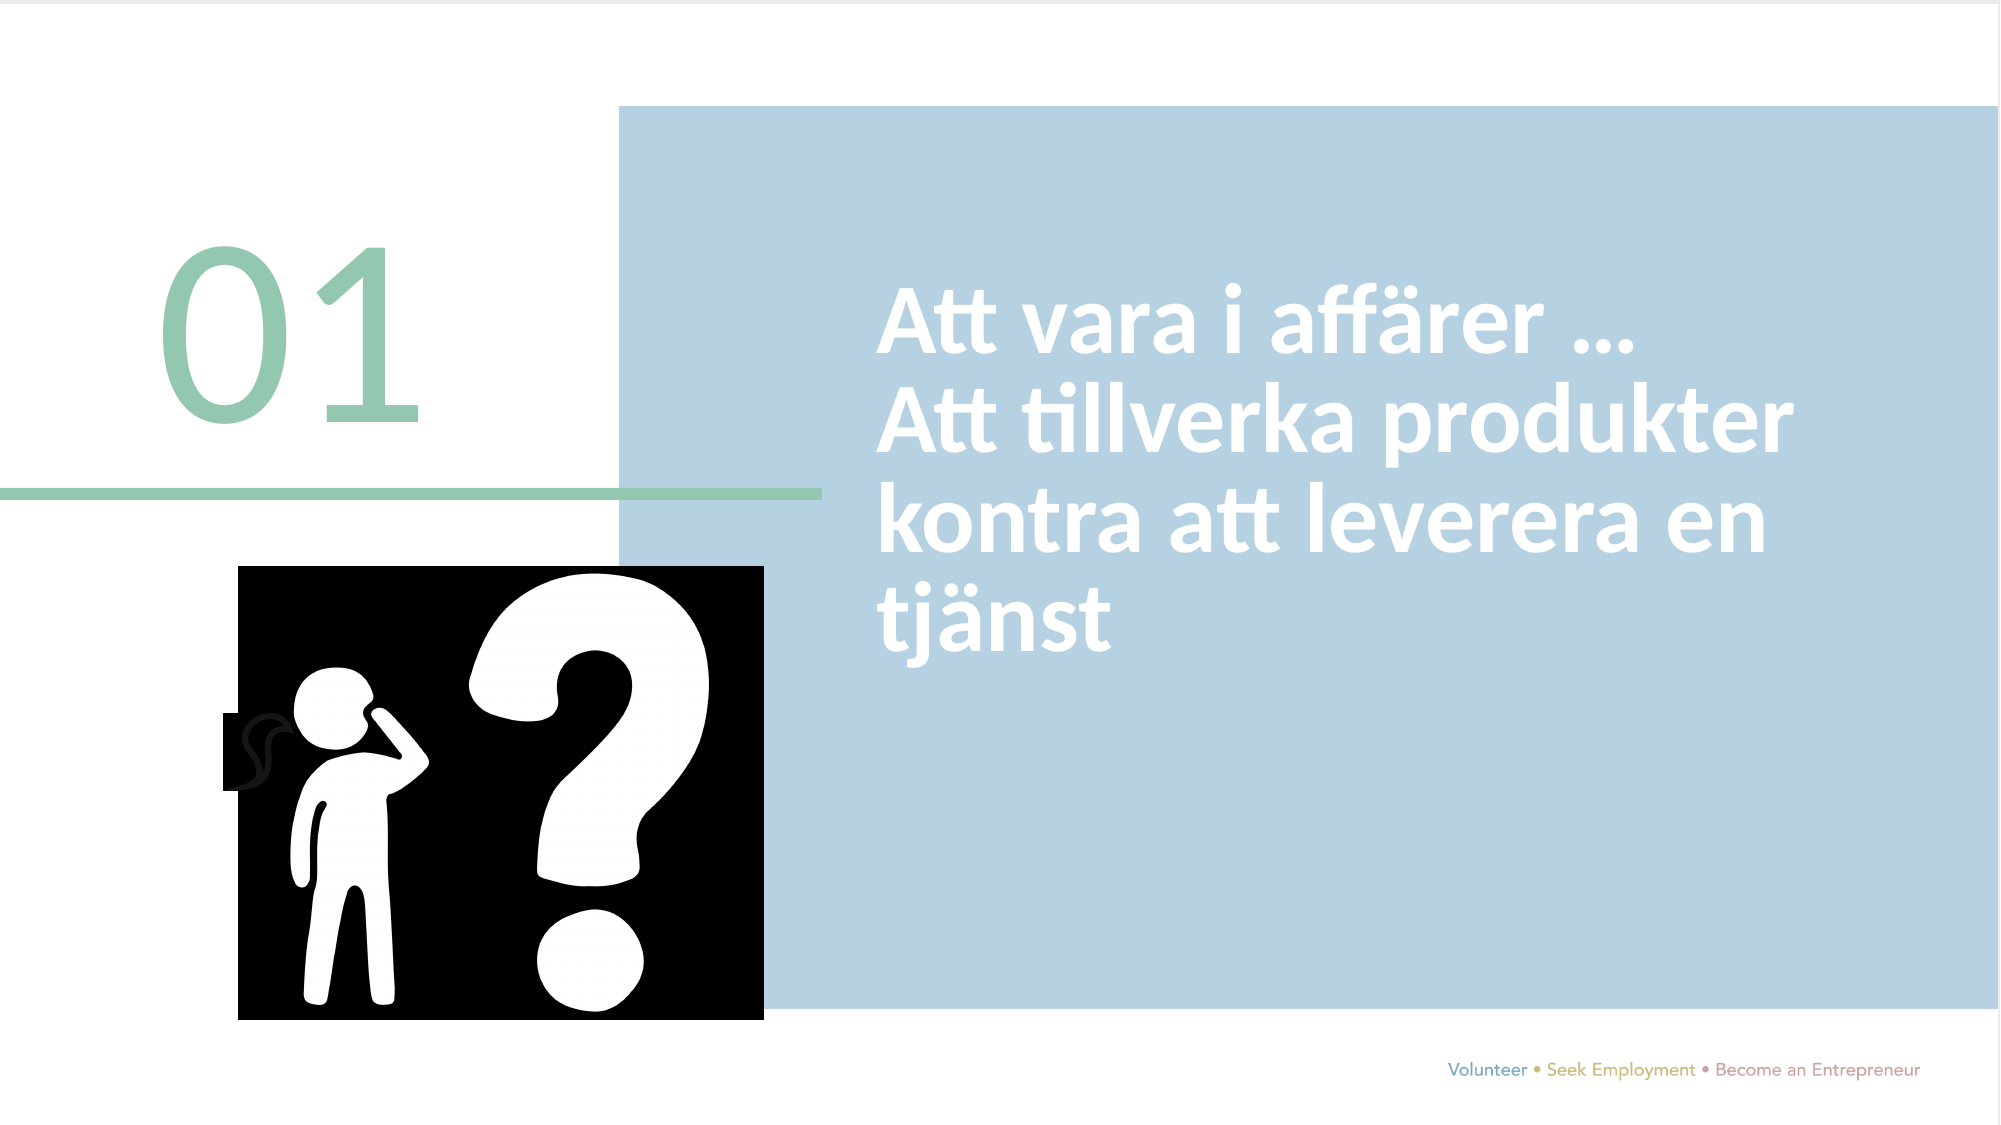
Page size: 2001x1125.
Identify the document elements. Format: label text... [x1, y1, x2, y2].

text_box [223, 566, 764, 1020]
list 01 [141, 180, 481, 277]
picture [1418, 1046, 1971, 1103]
list Att vara i affärer … Att tillverka produkter kontra att leverera en tjänst [861, 272, 1870, 791]
